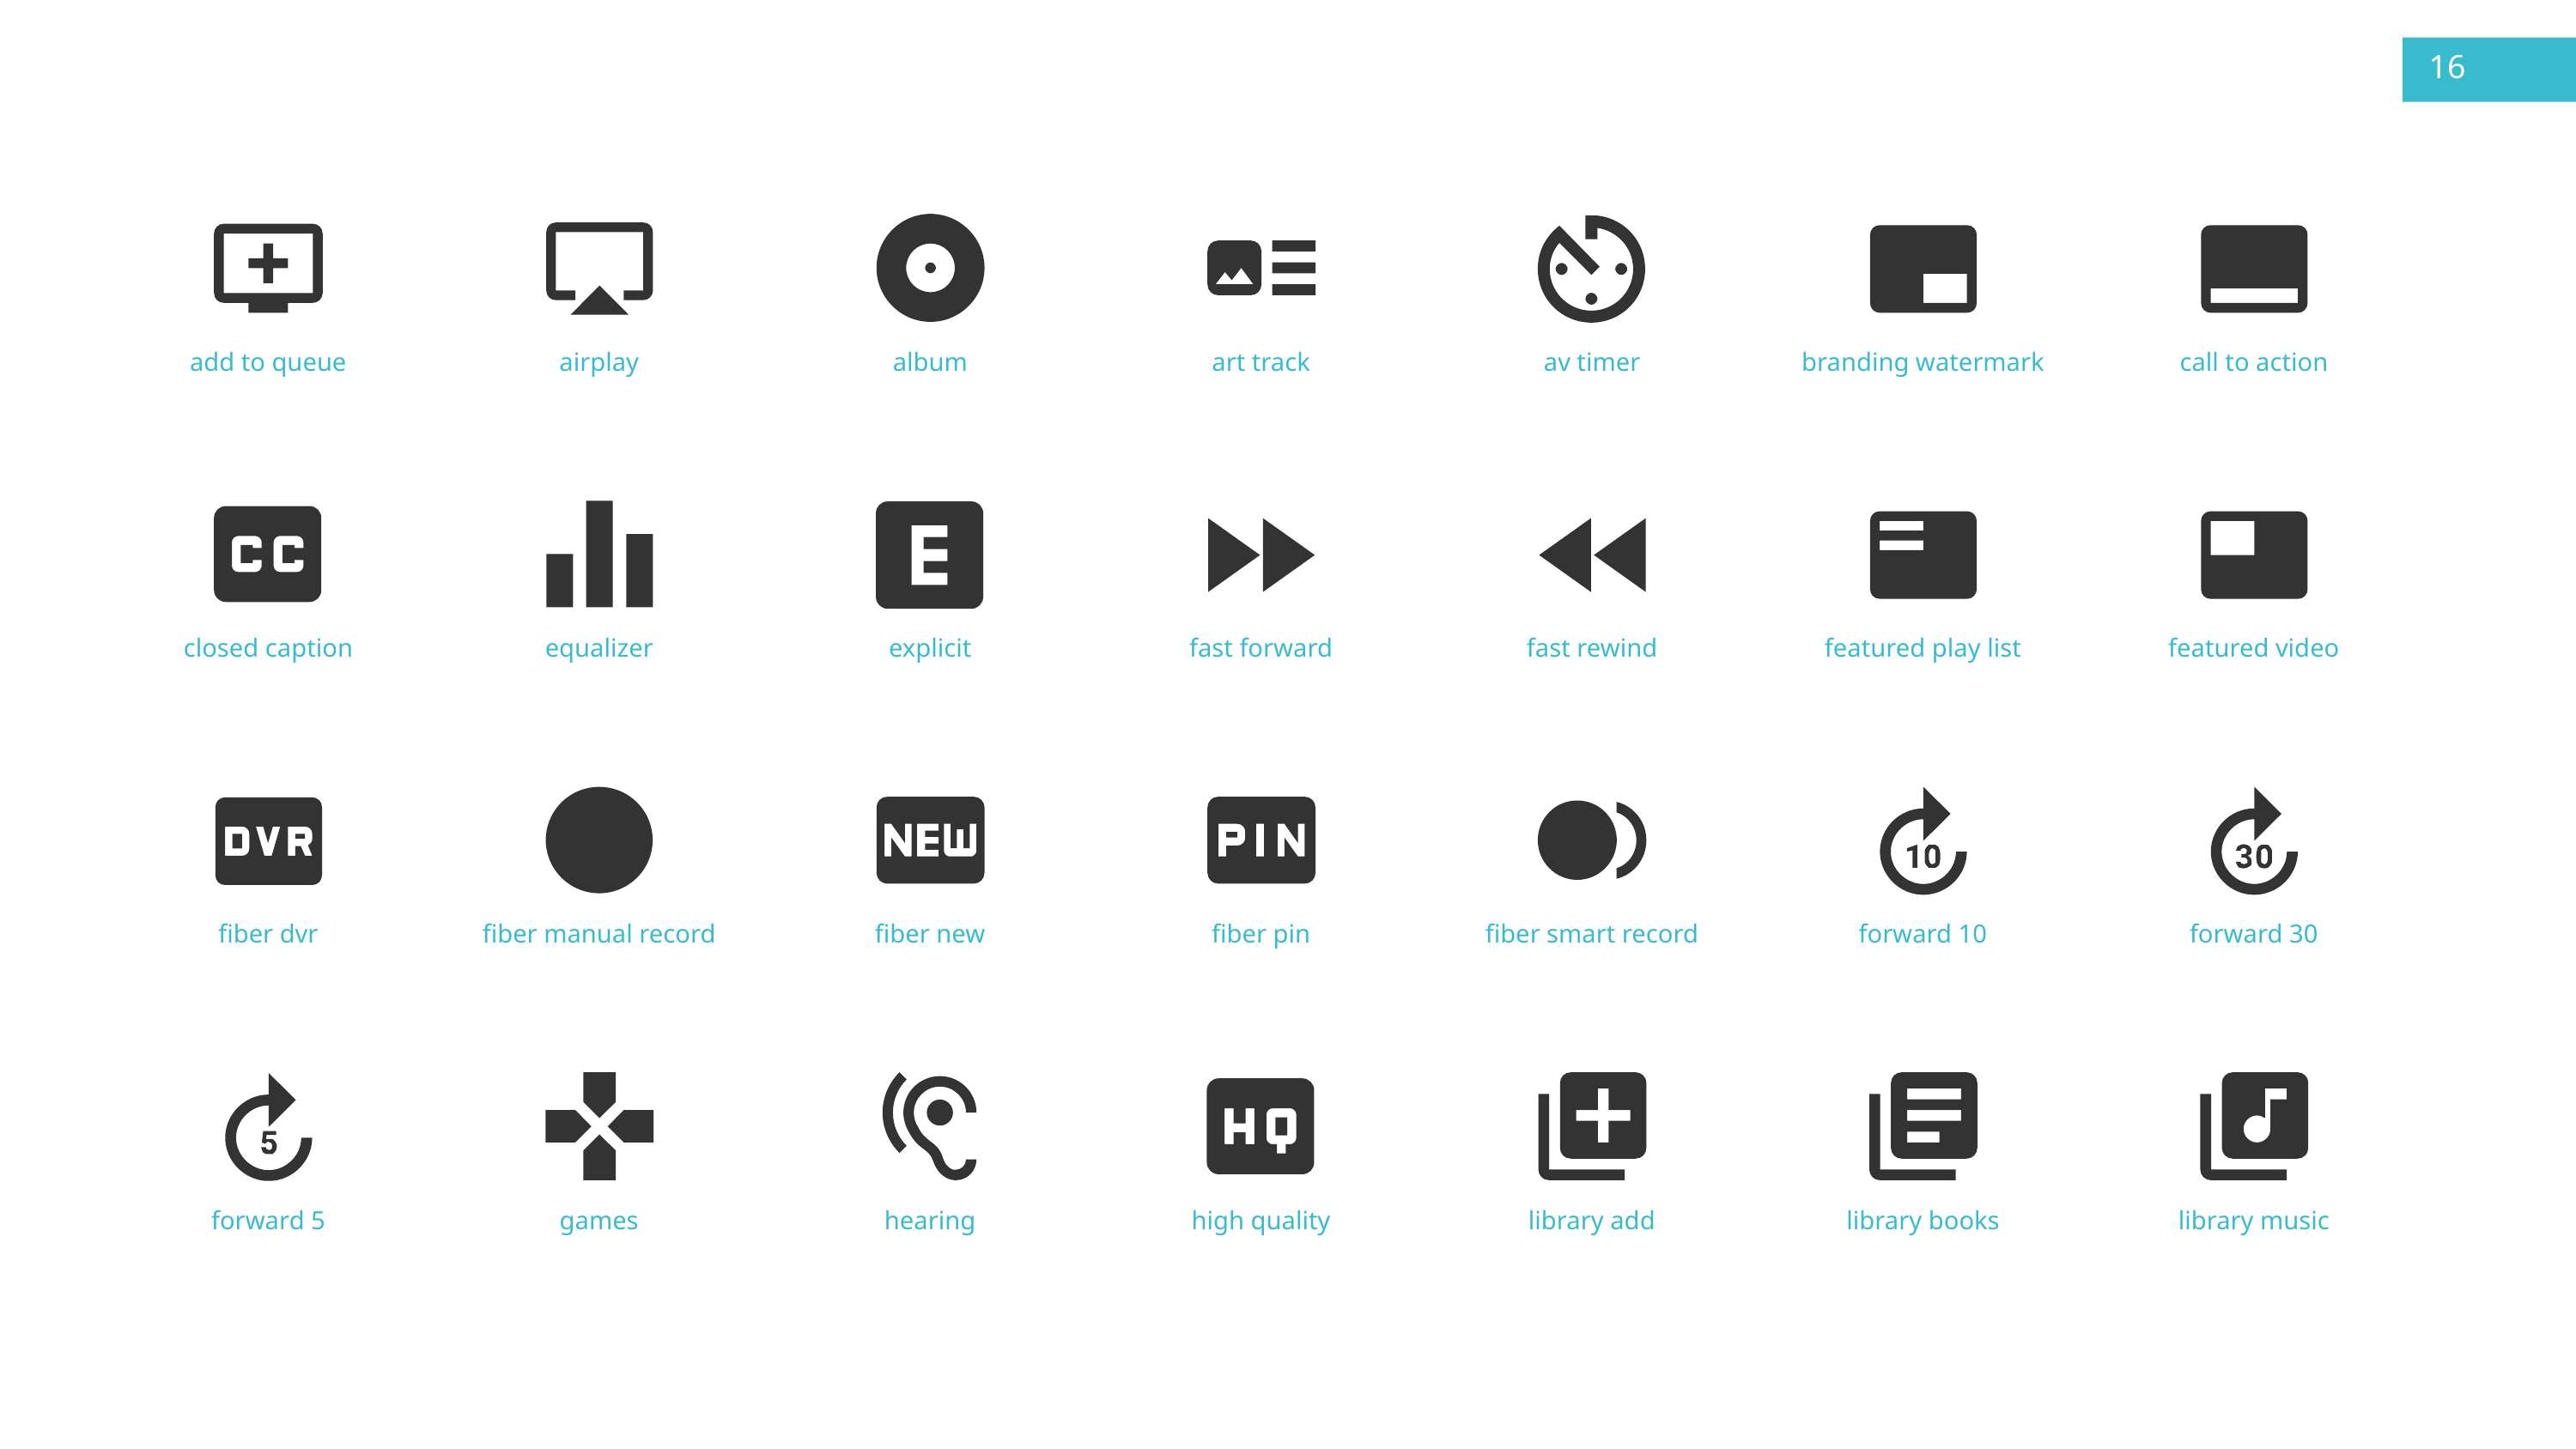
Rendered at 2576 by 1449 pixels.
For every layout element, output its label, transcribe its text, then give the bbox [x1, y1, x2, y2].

text_box [1891, 1072, 1978, 1159]
text_box [2221, 1072, 2309, 1159]
text_box fiber dvr [89, 912, 420, 955]
text_box games [420, 1197, 750, 1241]
text_box [1869, 1094, 1956, 1180]
text_box [2201, 225, 2308, 313]
text_box [1559, 1072, 1647, 1159]
text_box [1538, 1094, 1625, 1180]
text_box library books [1744, 1197, 2075, 1241]
text_box hearing [750, 1197, 1082, 1241]
text_box forward 30 [2075, 912, 2433, 955]
text_box [214, 506, 322, 603]
text_box [583, 1134, 617, 1180]
text_box [570, 285, 629, 315]
text_box [626, 534, 653, 608]
text_box forward 10 [1744, 912, 2075, 955]
text_box library music [2075, 1197, 2433, 1241]
text_box [876, 797, 985, 884]
text_box explicit [750, 626, 1082, 669]
text_box fast forward [1082, 626, 1413, 669]
text_box [882, 1072, 907, 1154]
text_box av timer [1413, 339, 1744, 383]
text_box airplay [420, 339, 750, 383]
text_box [1207, 240, 1262, 295]
text_box branding watermark [1744, 339, 2075, 383]
text_box [583, 1072, 617, 1119]
text_box [1869, 225, 1978, 313]
text_box [545, 1110, 592, 1143]
text_box equalizer [420, 626, 750, 669]
text_box [876, 501, 984, 609]
text_box [1272, 284, 1316, 295]
text_box add to queue [89, 339, 420, 383]
text_box forward 5 [89, 1197, 420, 1241]
text_box [607, 1110, 654, 1143]
text_box [214, 223, 323, 313]
slide_number 16 [2415, 35, 2502, 100]
text_box [215, 797, 323, 885]
text_box [876, 214, 985, 322]
text_box fiber new [750, 912, 1082, 955]
text_box [1208, 518, 1261, 592]
text_box [225, 1072, 313, 1181]
text_box [903, 1076, 977, 1180]
text_box [2200, 1094, 2287, 1180]
text_box library add [1413, 1197, 1744, 1241]
text_box call to action [2075, 339, 2433, 383]
text_box featured video [2075, 626, 2433, 669]
text_box closed caption [89, 626, 420, 669]
text_box fiber smart record [1413, 912, 1744, 955]
text_box album [750, 339, 1082, 383]
text_box [1537, 800, 1617, 880]
text_box [1262, 518, 1315, 592]
text_box [1537, 215, 1645, 323]
text_box fiber manual record [420, 912, 750, 955]
text_box high quality [1082, 1197, 1413, 1241]
text_box [586, 500, 613, 608]
text_box [1207, 797, 1316, 884]
text_box [545, 786, 653, 894]
text_box fast rewind [1413, 626, 1744, 669]
text_box [1869, 511, 1978, 599]
text_box [1880, 786, 1967, 895]
text_box [1272, 240, 1316, 252]
text_box [1616, 802, 1647, 879]
text_box [1594, 518, 1646, 592]
text_box [1272, 262, 1316, 274]
text_box fiber pin [1082, 912, 1413, 955]
text_box art track [1082, 339, 1413, 383]
text_box [1206, 1078, 1315, 1174]
text_box [2201, 511, 2308, 599]
text_box featured play list [1744, 626, 2075, 669]
text_box [546, 222, 653, 300]
text_box [2210, 786, 2299, 895]
text_box [546, 554, 574, 608]
text_box [1539, 518, 1591, 592]
